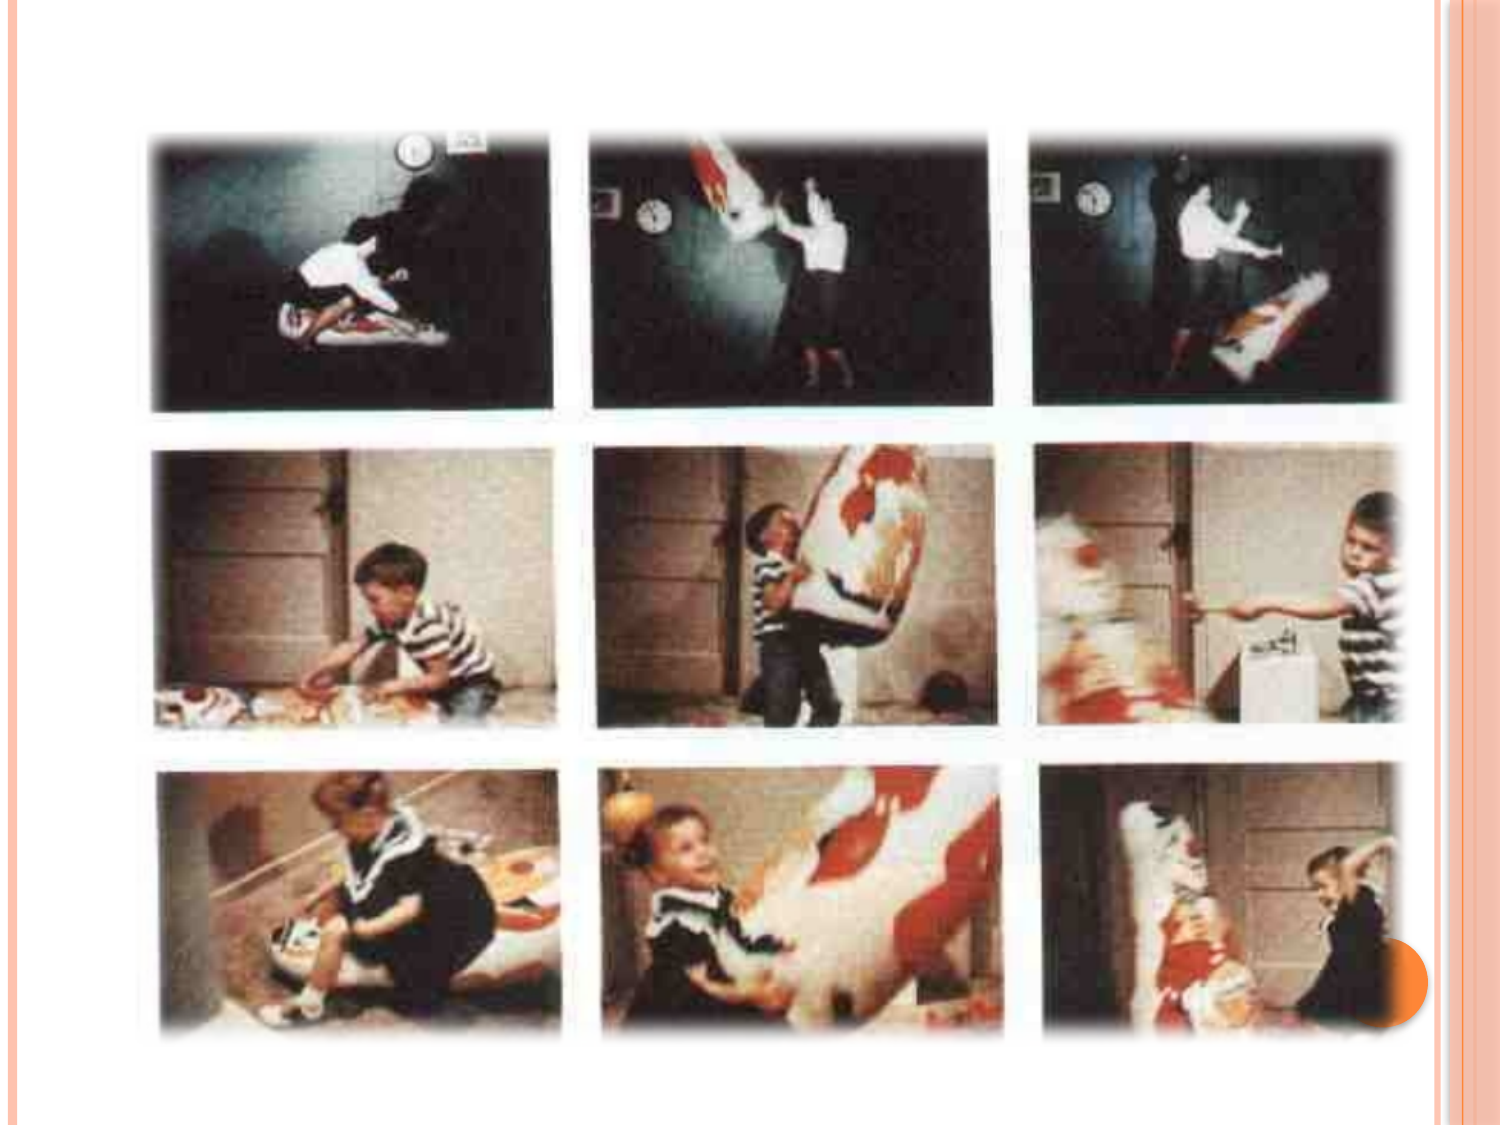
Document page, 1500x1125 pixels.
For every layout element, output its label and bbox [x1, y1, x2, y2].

list [135, 124, 1412, 1048]
